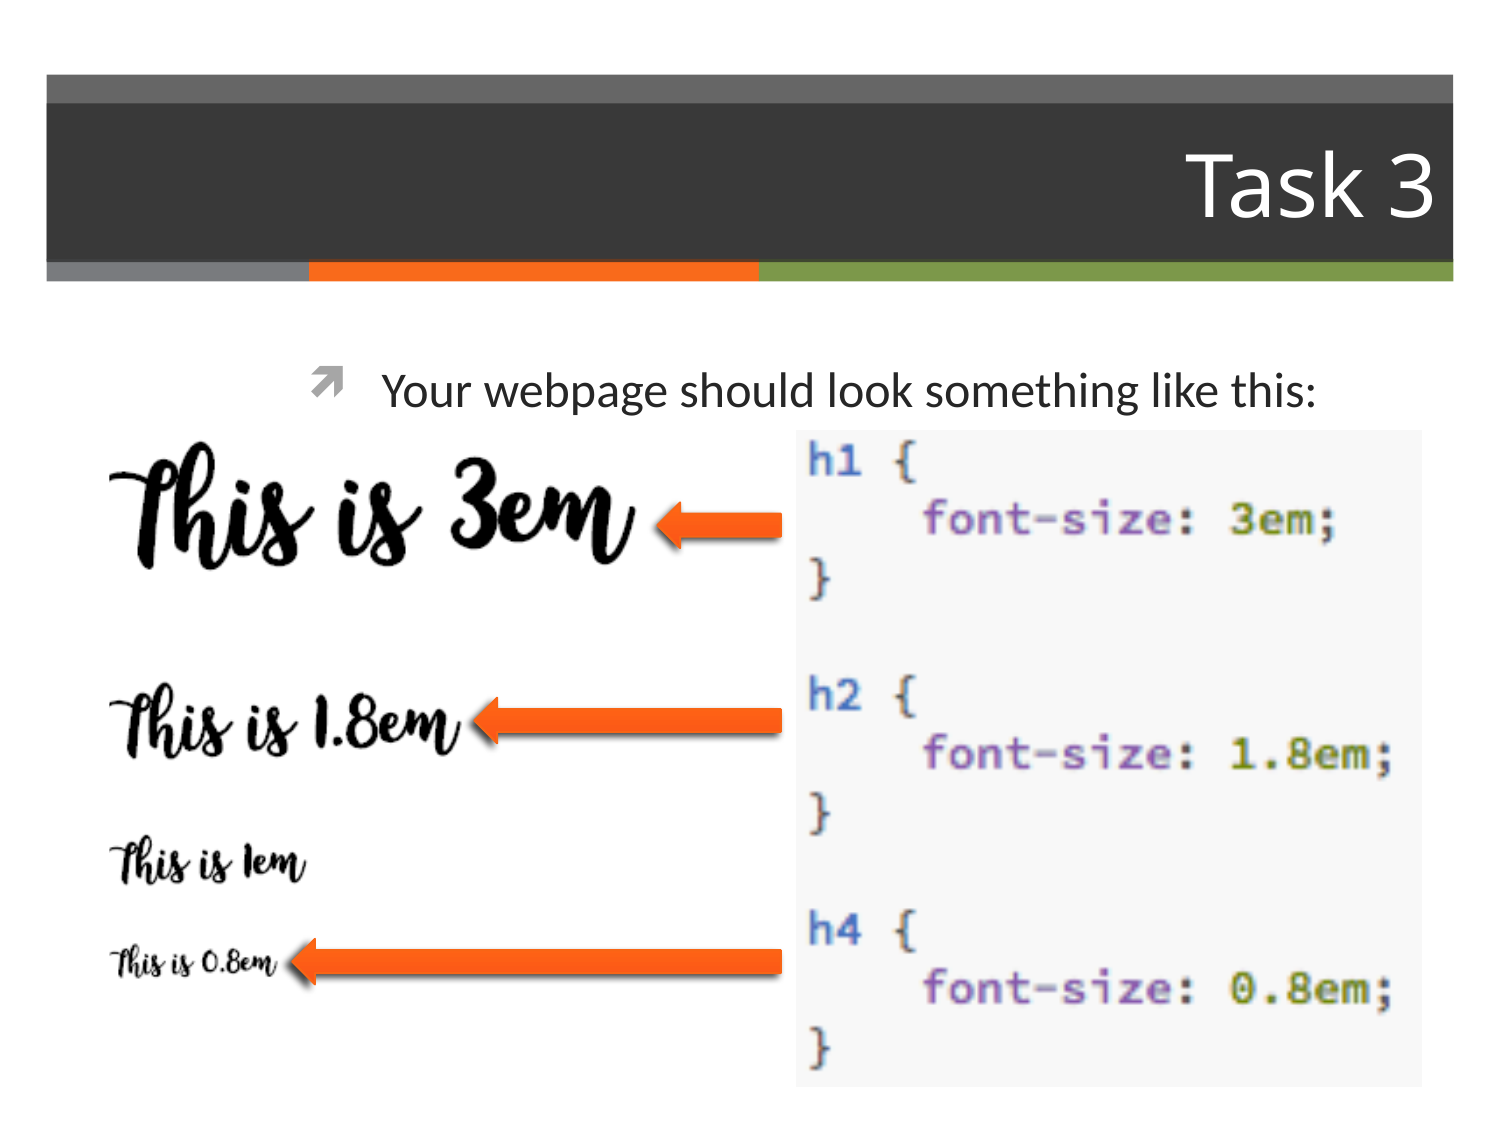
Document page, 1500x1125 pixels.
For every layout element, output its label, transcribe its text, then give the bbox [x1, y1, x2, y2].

text_box [662, 949, 782, 975]
picture [108, 429, 658, 1006]
title Task 3 [46, 103, 1454, 263]
picture [796, 429, 1423, 1087]
list Your webpage should look something like this: [292, 350, 1454, 1005]
text_box [662, 501, 782, 549]
text_box [662, 708, 782, 733]
